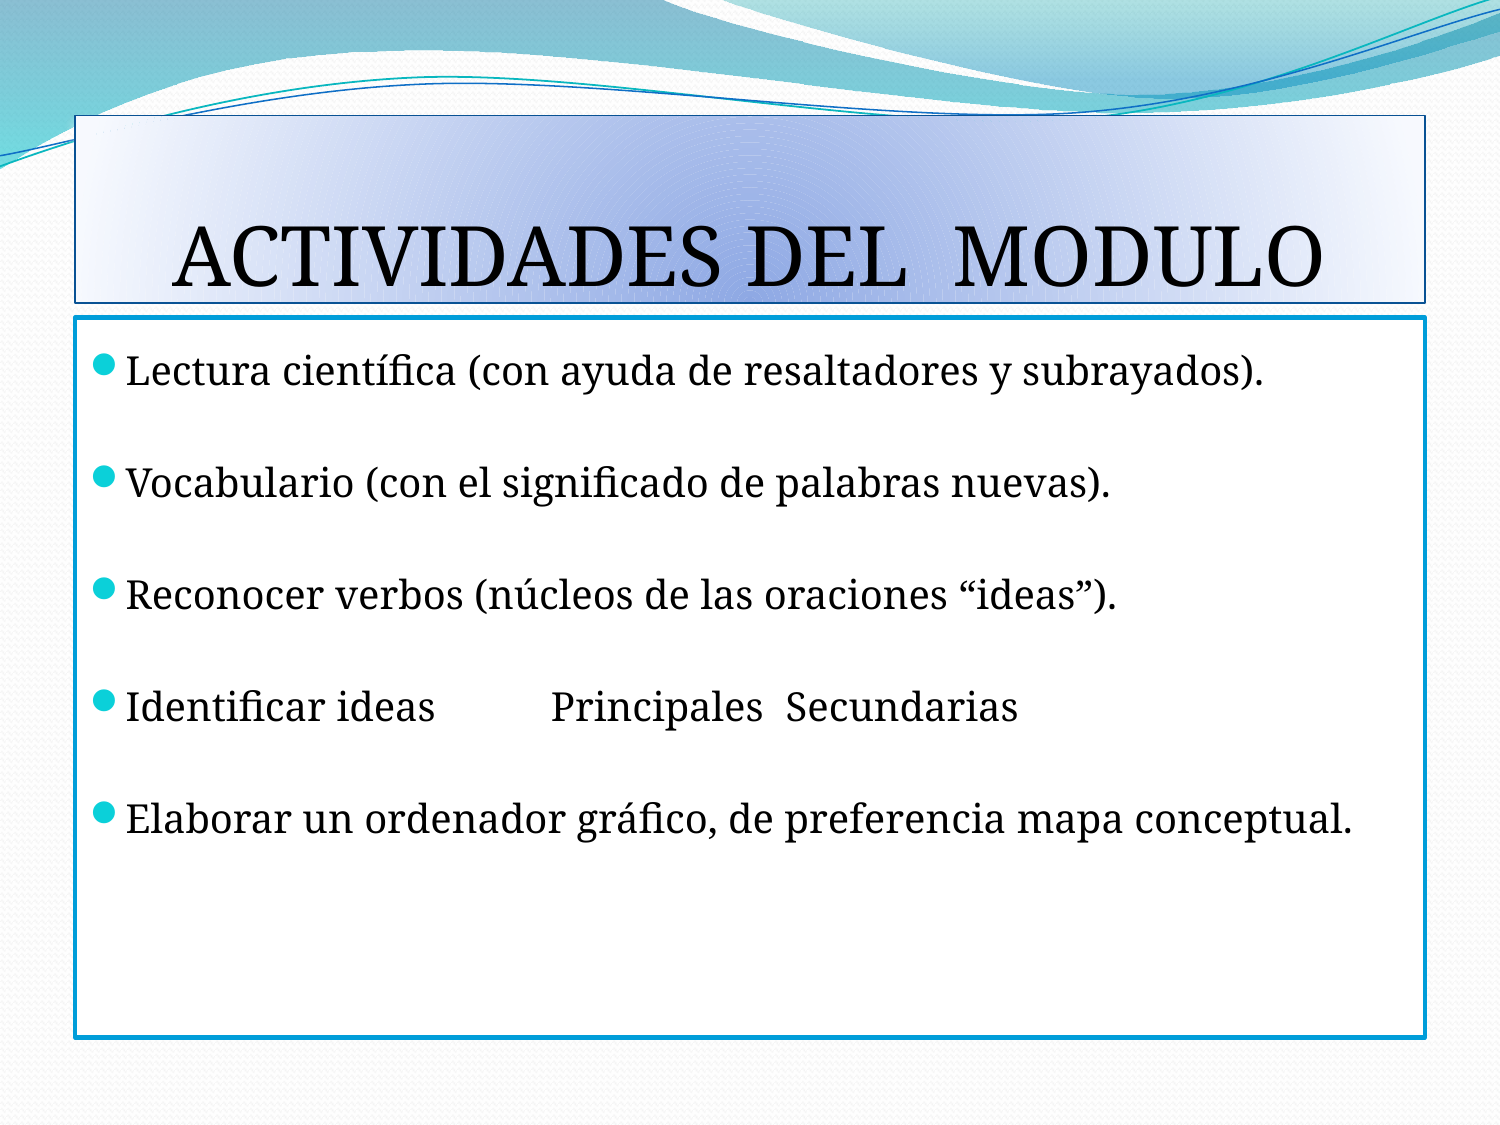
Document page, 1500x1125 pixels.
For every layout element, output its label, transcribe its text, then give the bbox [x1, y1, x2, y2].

title ACTIVIDADES DEL MODULO [74, 115, 1426, 304]
list Lectura científica (con ayuda de resaltadores y subrayados). Vocabulario (con el significado de palabras nuevas). Reconocer verbos (núcleos de las oraciones “ideas”). Identificar ideas Principales Secundarias Elaborar un ordenador gráfico, de preferencia mapa conceptual. [73, 315, 1427, 1040]
